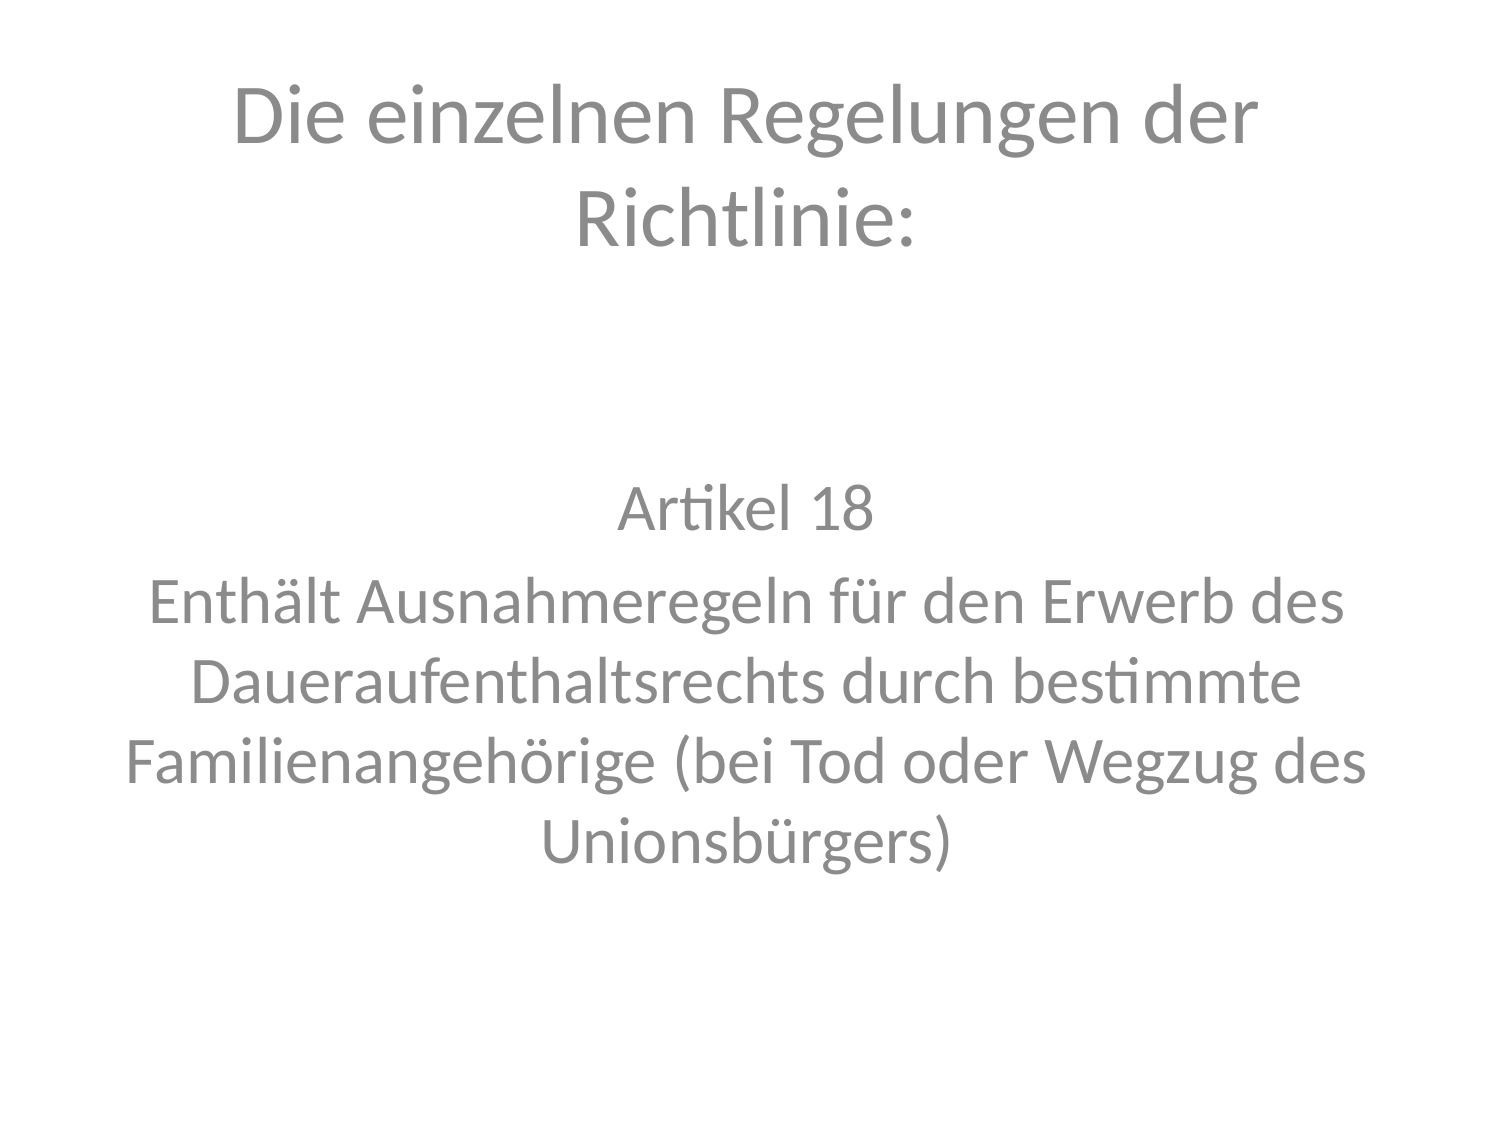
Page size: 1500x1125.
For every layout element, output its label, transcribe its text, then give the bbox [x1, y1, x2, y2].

subtitle Die einzelnen Regelungen der Richtlinie: Artikel 18 Enthält Ausnahmeregeln für den Erwerb des Daueraufenthaltsrechts durch bestimmte Familienangehörige (bei Tod oder Wegzug des Unionsbürgers) [48, 50, 1446, 1063]
